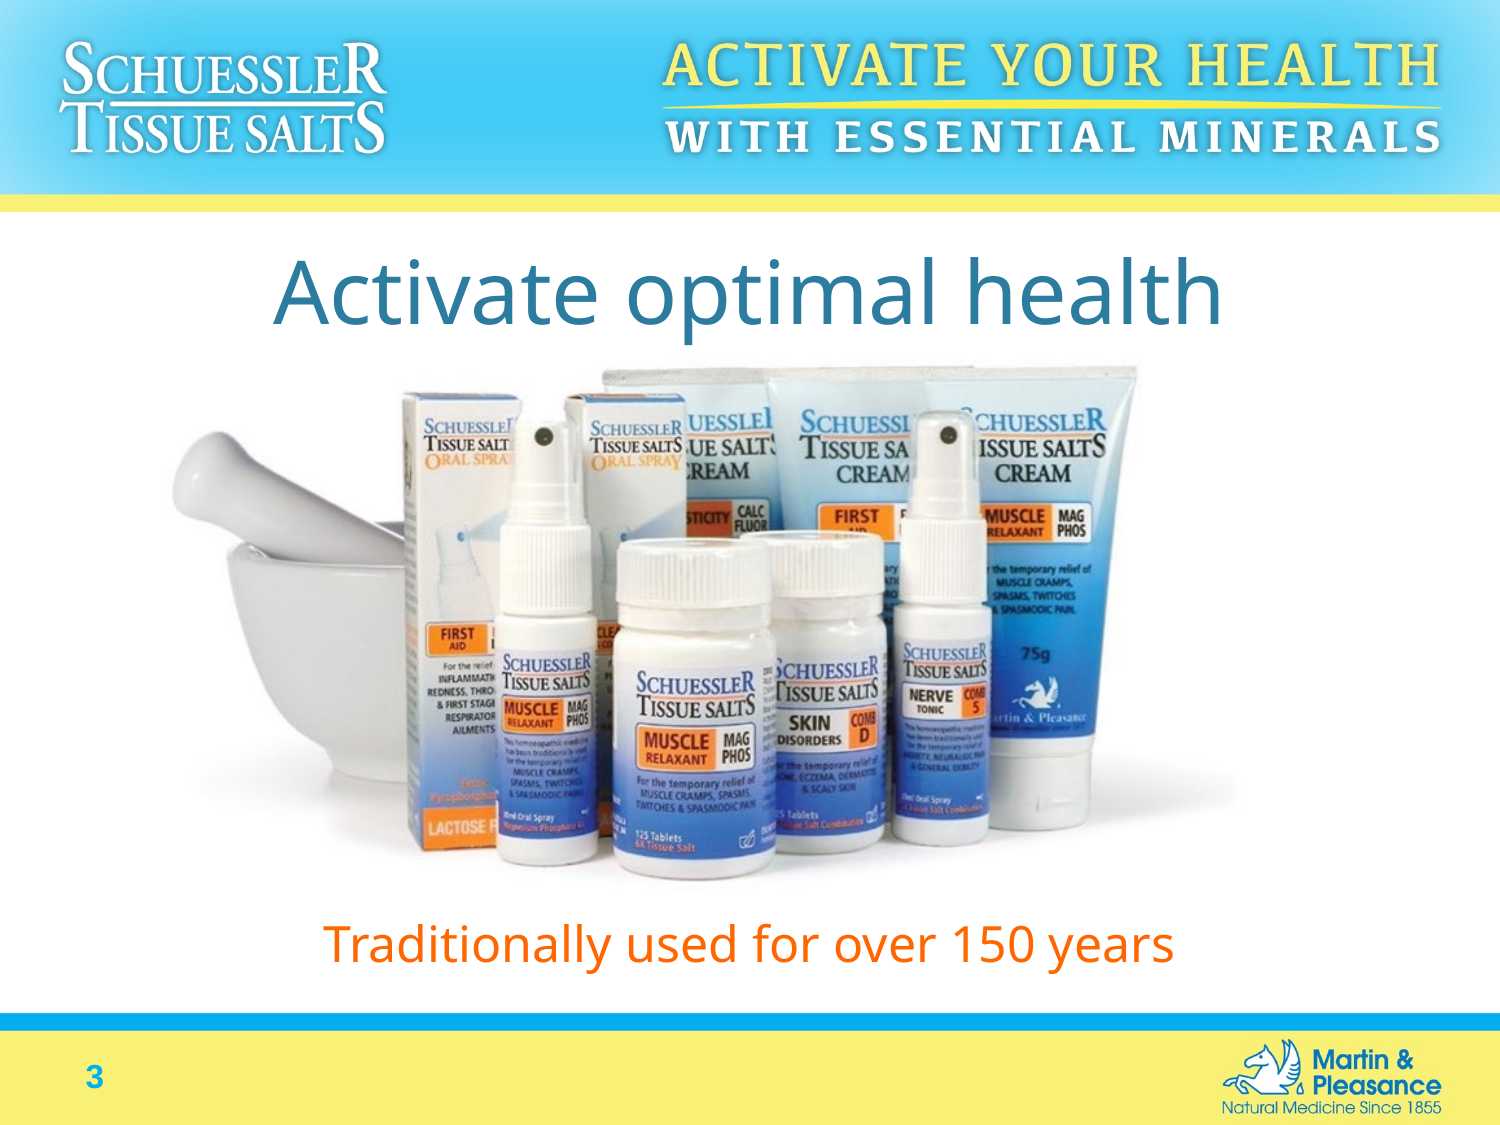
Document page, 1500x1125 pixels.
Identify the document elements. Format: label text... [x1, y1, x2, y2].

picture [0, 0, 1500, 1013]
slide_number 3 [33, 1049, 113, 1102]
title Activate optimal health [89, 227, 1410, 351]
picture [0, 1031, 1500, 1125]
list Traditionally used for over 150 years [89, 904, 1410, 1000]
